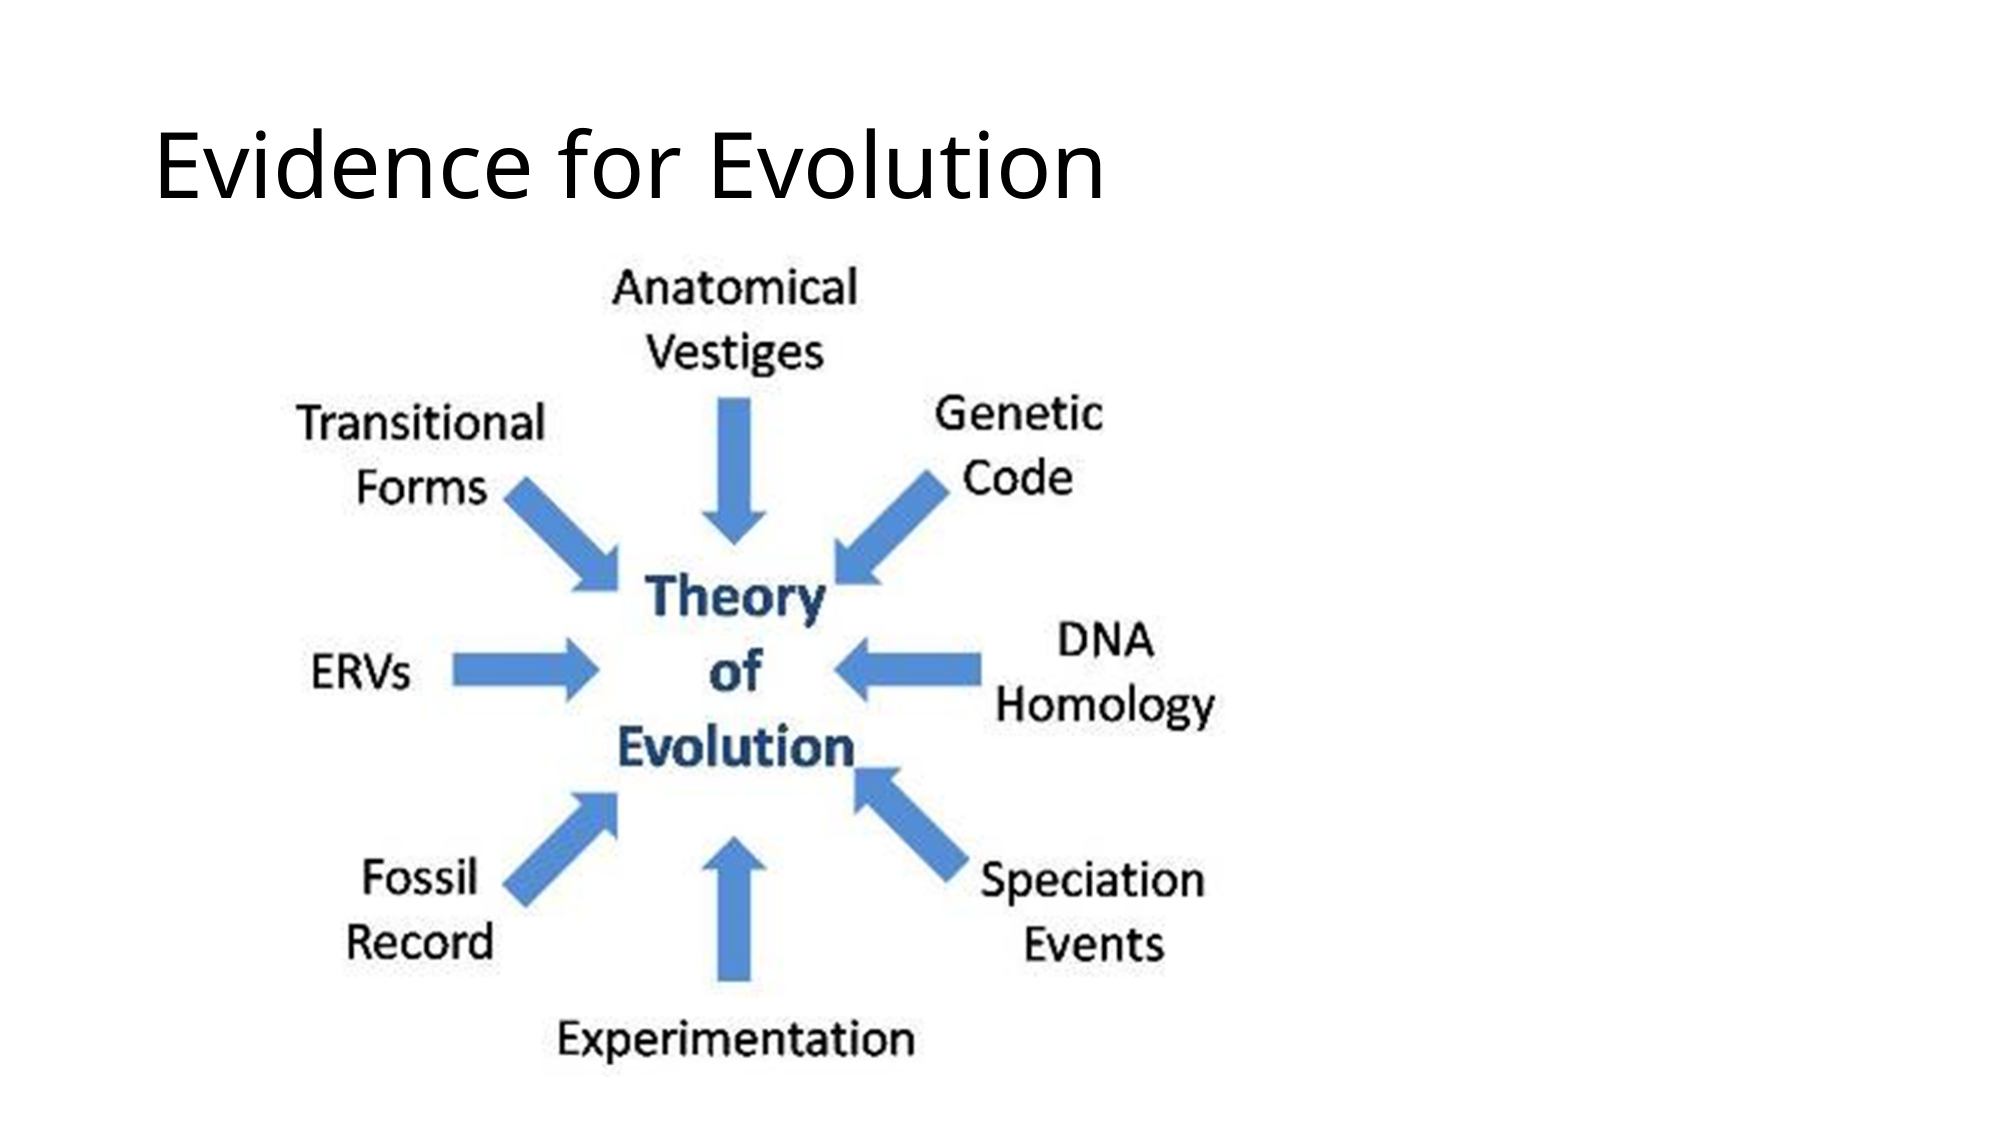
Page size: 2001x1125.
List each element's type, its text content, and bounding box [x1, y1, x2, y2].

picture [261, 234, 1250, 1077]
title Evidence for Evolution [137, 59, 1863, 278]
